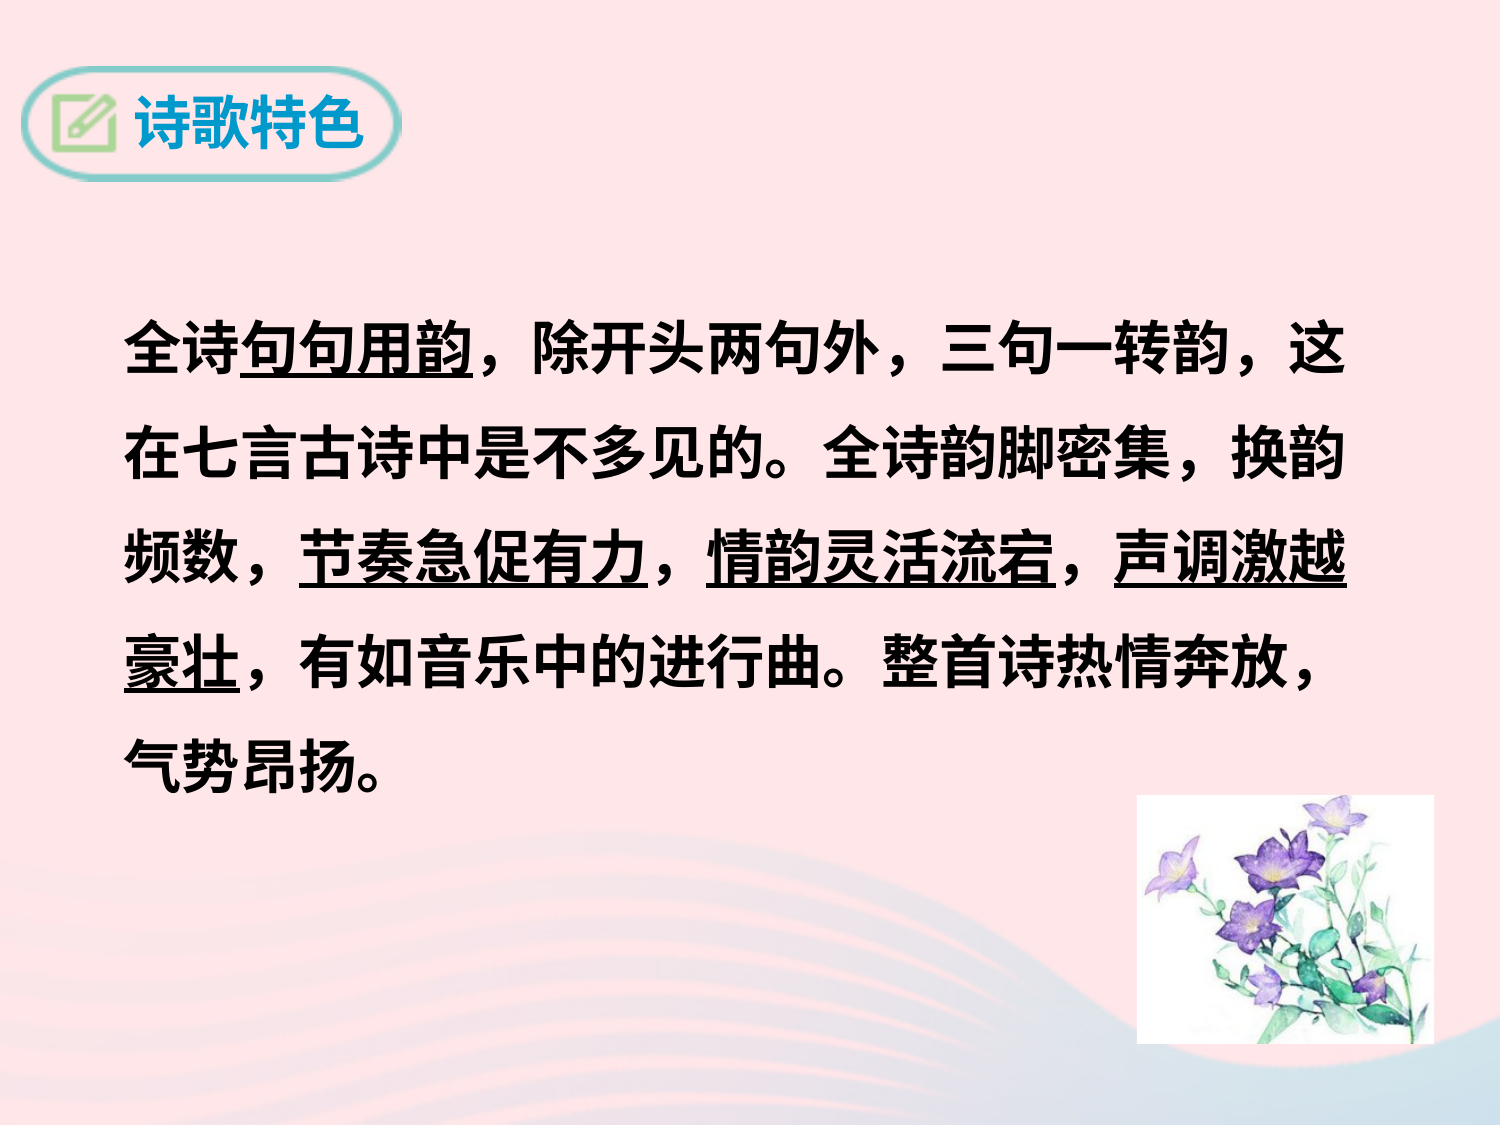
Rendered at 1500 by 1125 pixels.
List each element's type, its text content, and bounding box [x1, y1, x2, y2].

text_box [20, 66, 402, 182]
picture [0, 0, 1500, 1125]
text_box 全诗句句用韵，除开头两句外，三句一转韵，这在七言古诗中是不多见的。全诗韵脚密集，换韵频数，节奏急促有力，情韵灵活流宕，声调激越豪壮，有如音乐中的进行曲。整首诗热情奔放，气势昂扬。 [109, 268, 1419, 808]
